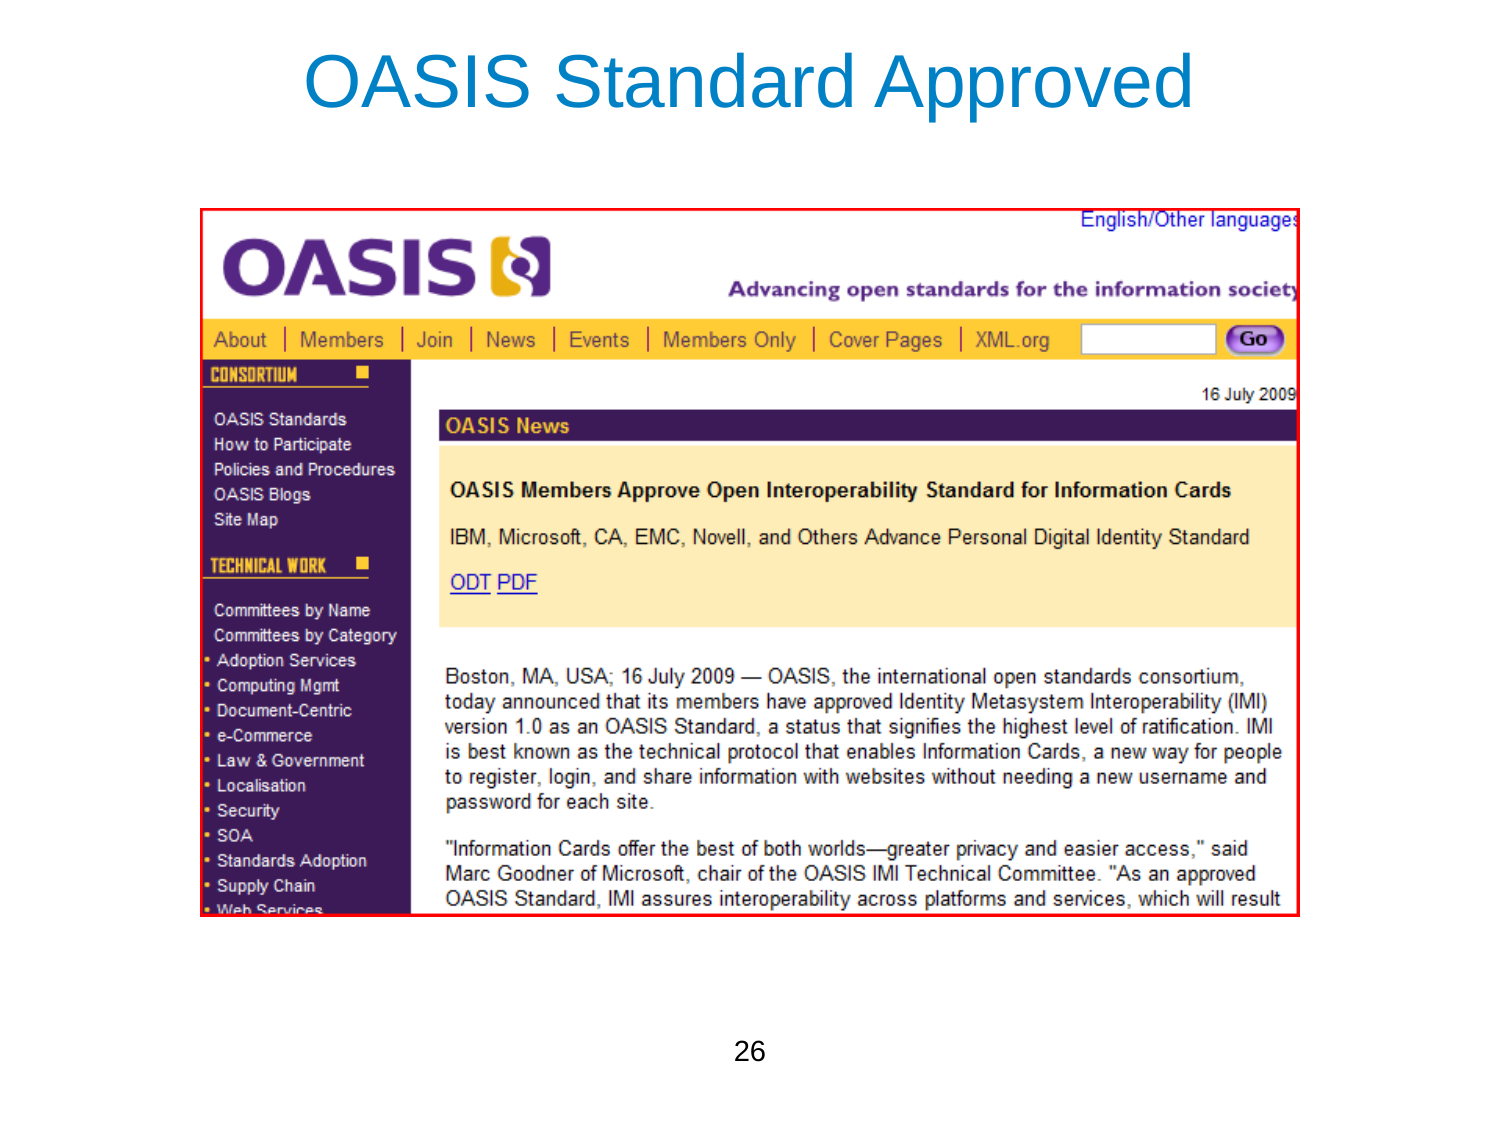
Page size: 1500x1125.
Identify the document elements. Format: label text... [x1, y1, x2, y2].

slide_number 25 [574, 1024, 926, 1103]
picture [200, 208, 1300, 917]
title OASIS Standard Approved [74, 37, 1426, 136]
